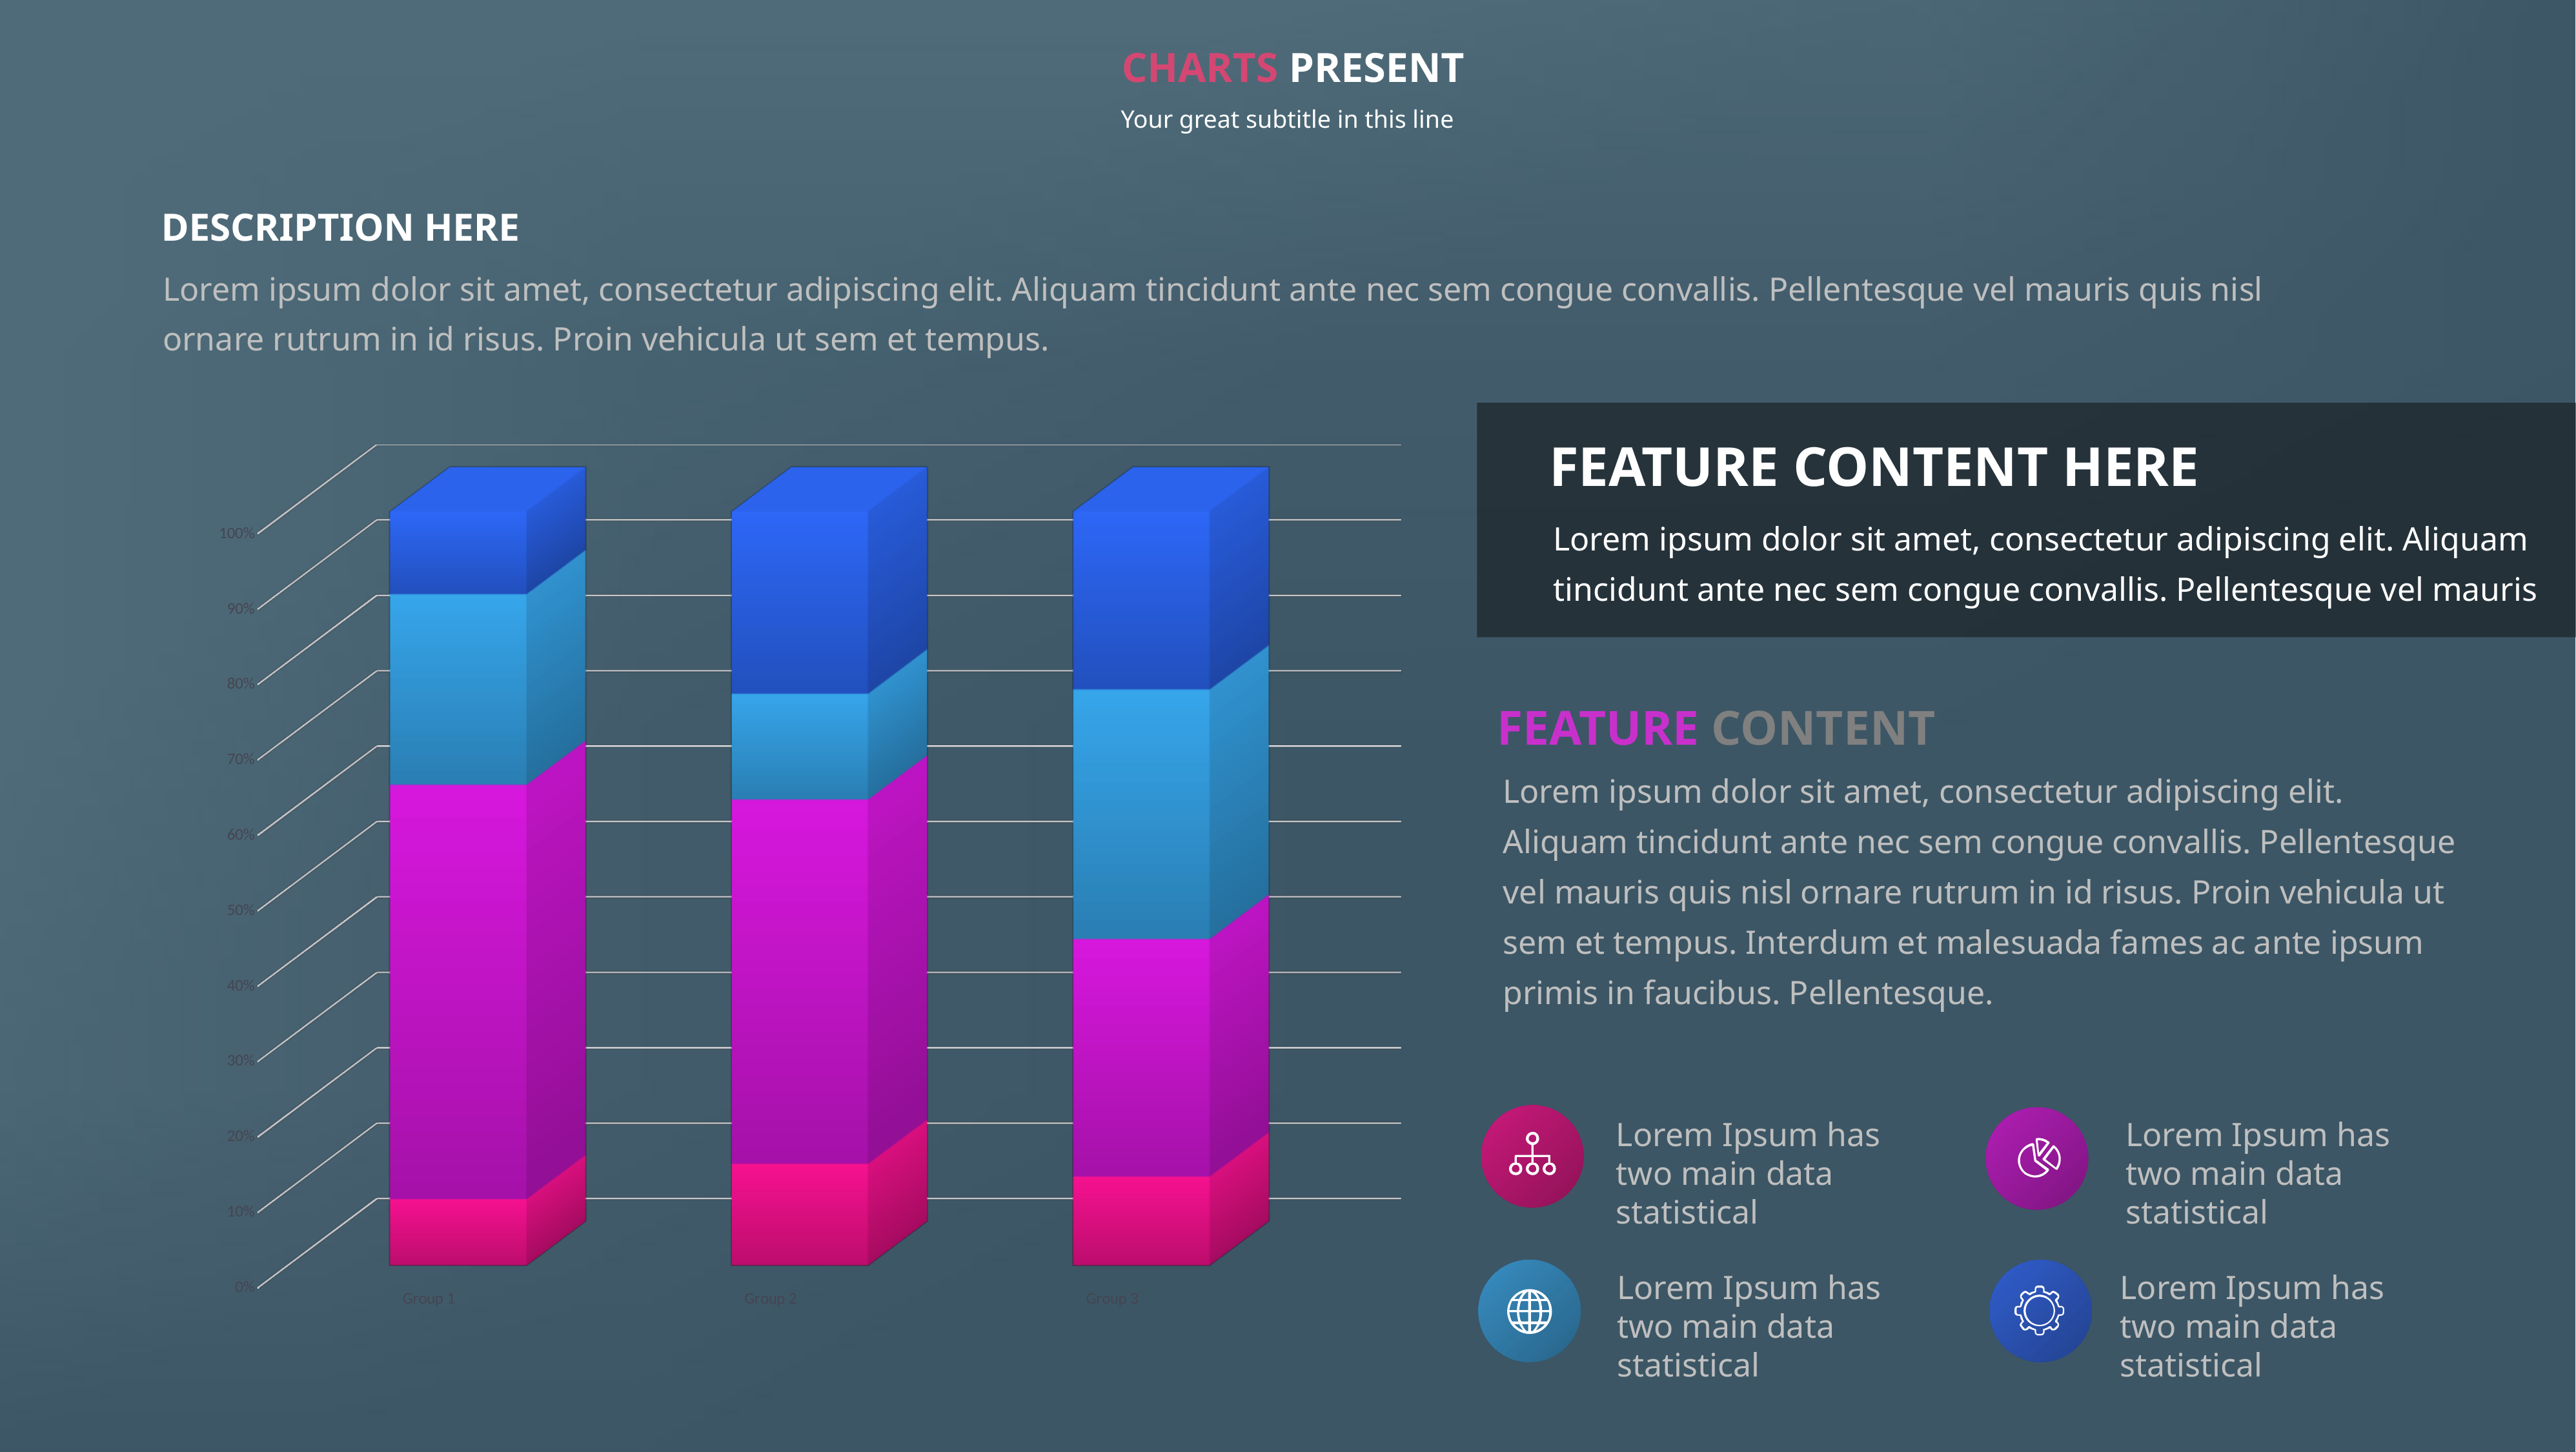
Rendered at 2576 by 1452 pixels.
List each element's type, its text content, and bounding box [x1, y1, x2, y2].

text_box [1477, 692, 2502, 1025]
chart [182, 425, 1434, 1380]
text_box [1481, 1105, 1584, 1208]
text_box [1989, 1259, 2093, 1362]
picture [0, 0, 2576, 1452]
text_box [1477, 402, 2576, 638]
text_box Lorem Ipsum has two main data statistical [2096, 1255, 2471, 1395]
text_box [1478, 1259, 1581, 1362]
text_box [803, 32, 1783, 146]
text_box Lorem Ipsum has two main data statistical [1592, 1102, 1967, 1242]
text_box Lorem Ipsum has two main data statistical [2102, 1102, 2477, 1242]
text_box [136, 193, 2377, 372]
text_box Lorem Ipsum has two main data statistical [1594, 1255, 1968, 1395]
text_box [1985, 1107, 2089, 1210]
